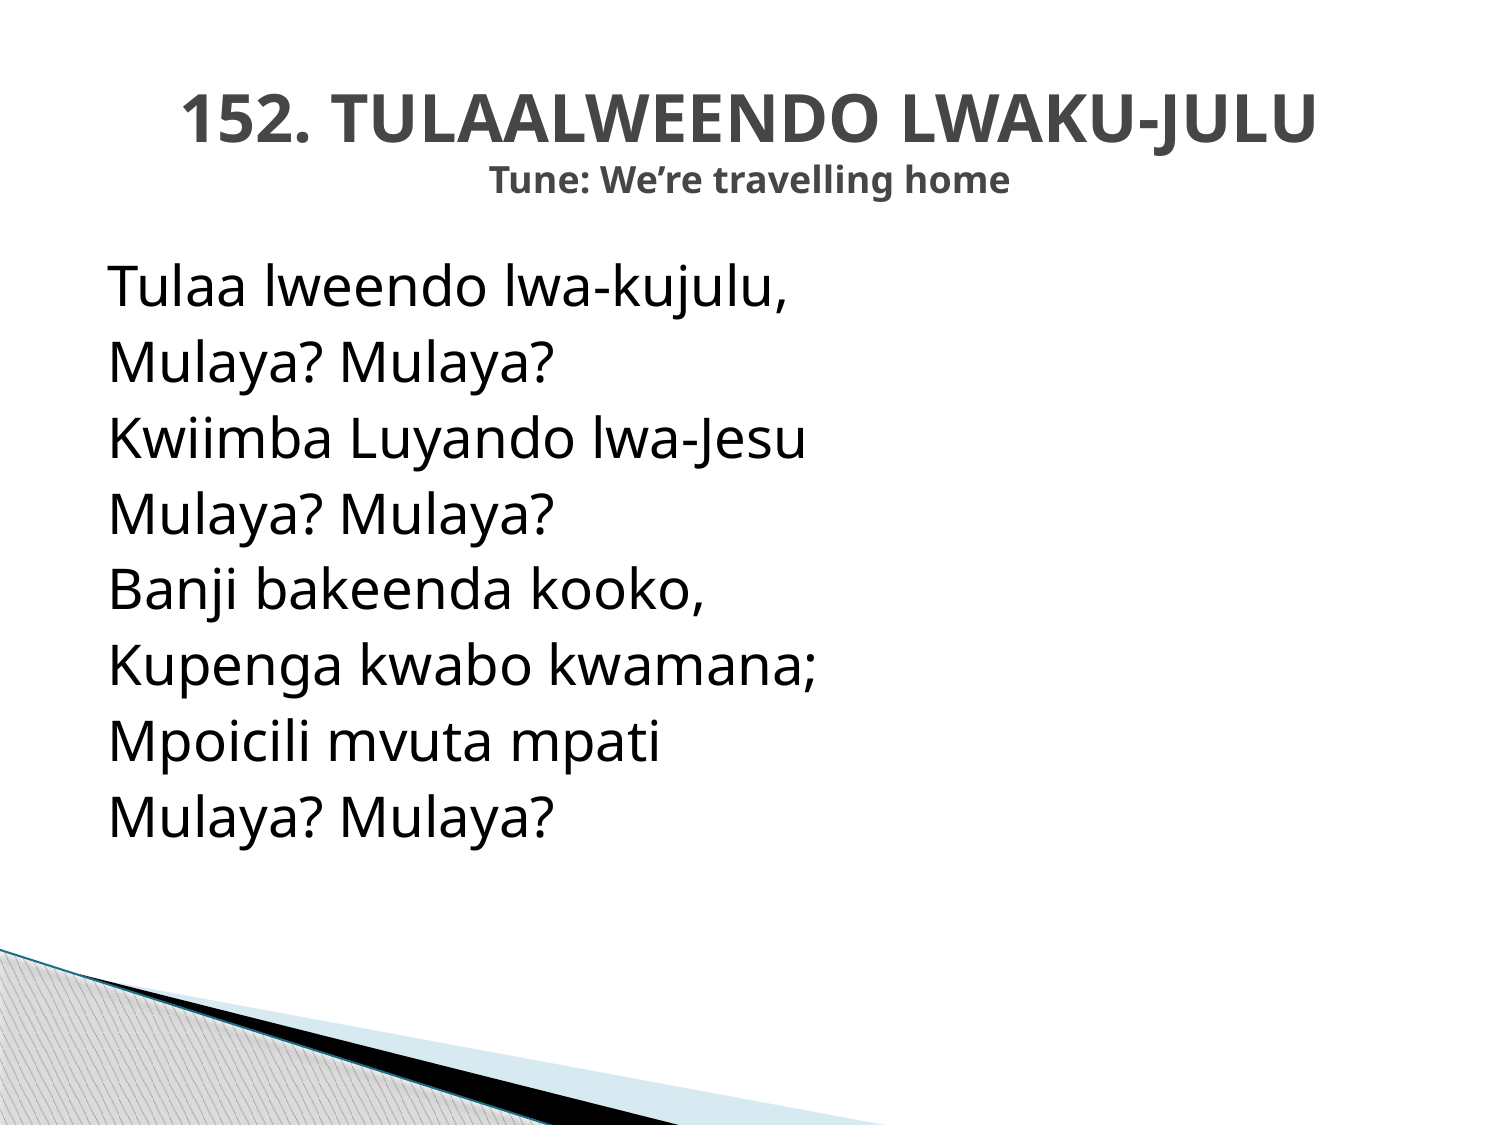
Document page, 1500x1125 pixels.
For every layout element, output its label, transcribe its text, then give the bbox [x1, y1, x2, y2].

list Tulaa lweendo lwa-kujulu, Mulaya? Mulaya? Kwiimba Luyando lwa-Jesu Mulaya? Mulaya? Banji bakeenda kooko, Kupenga kwabo kwamana; Mpoicili mvuta mpati Mulaya? Mulaya? [75, 243, 1425, 986]
title 152. TULAALWEENDO LWAKU-JULU Tune: We’re travelling home [75, 45, 1425, 233]
